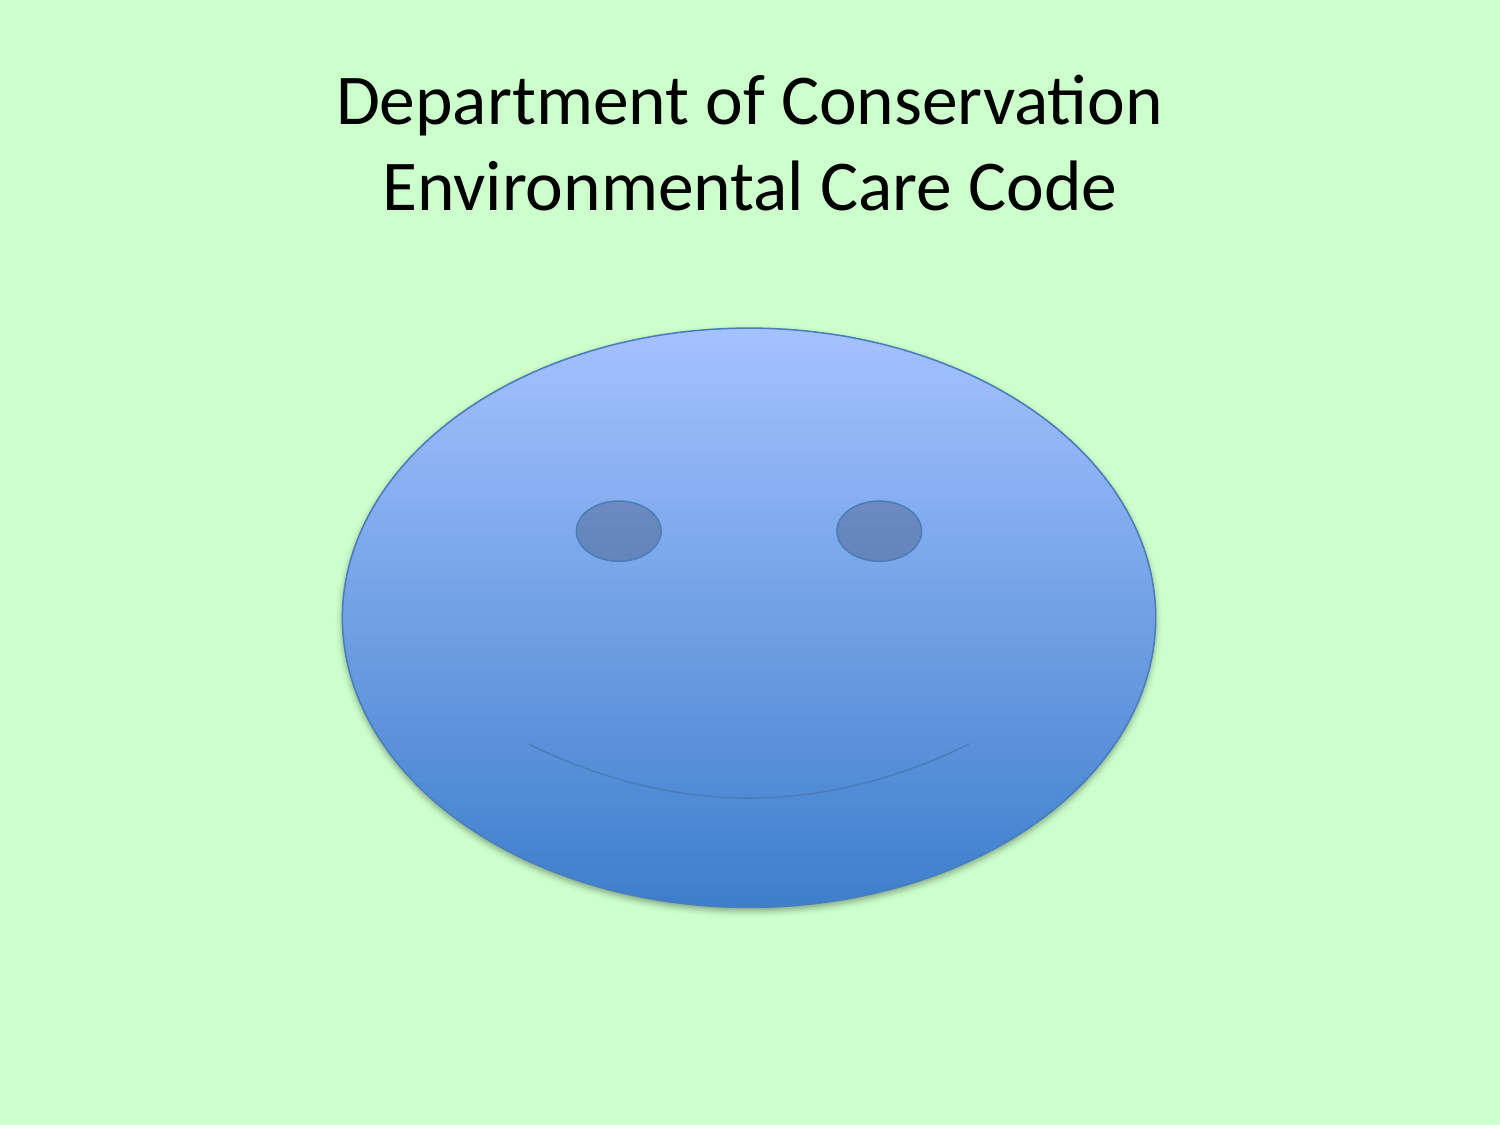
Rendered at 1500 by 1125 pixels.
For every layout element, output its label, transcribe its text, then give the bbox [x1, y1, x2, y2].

title Department of Conservation Environmental Care Code [75, 45, 1425, 233]
text_box [341, 327, 1157, 909]
